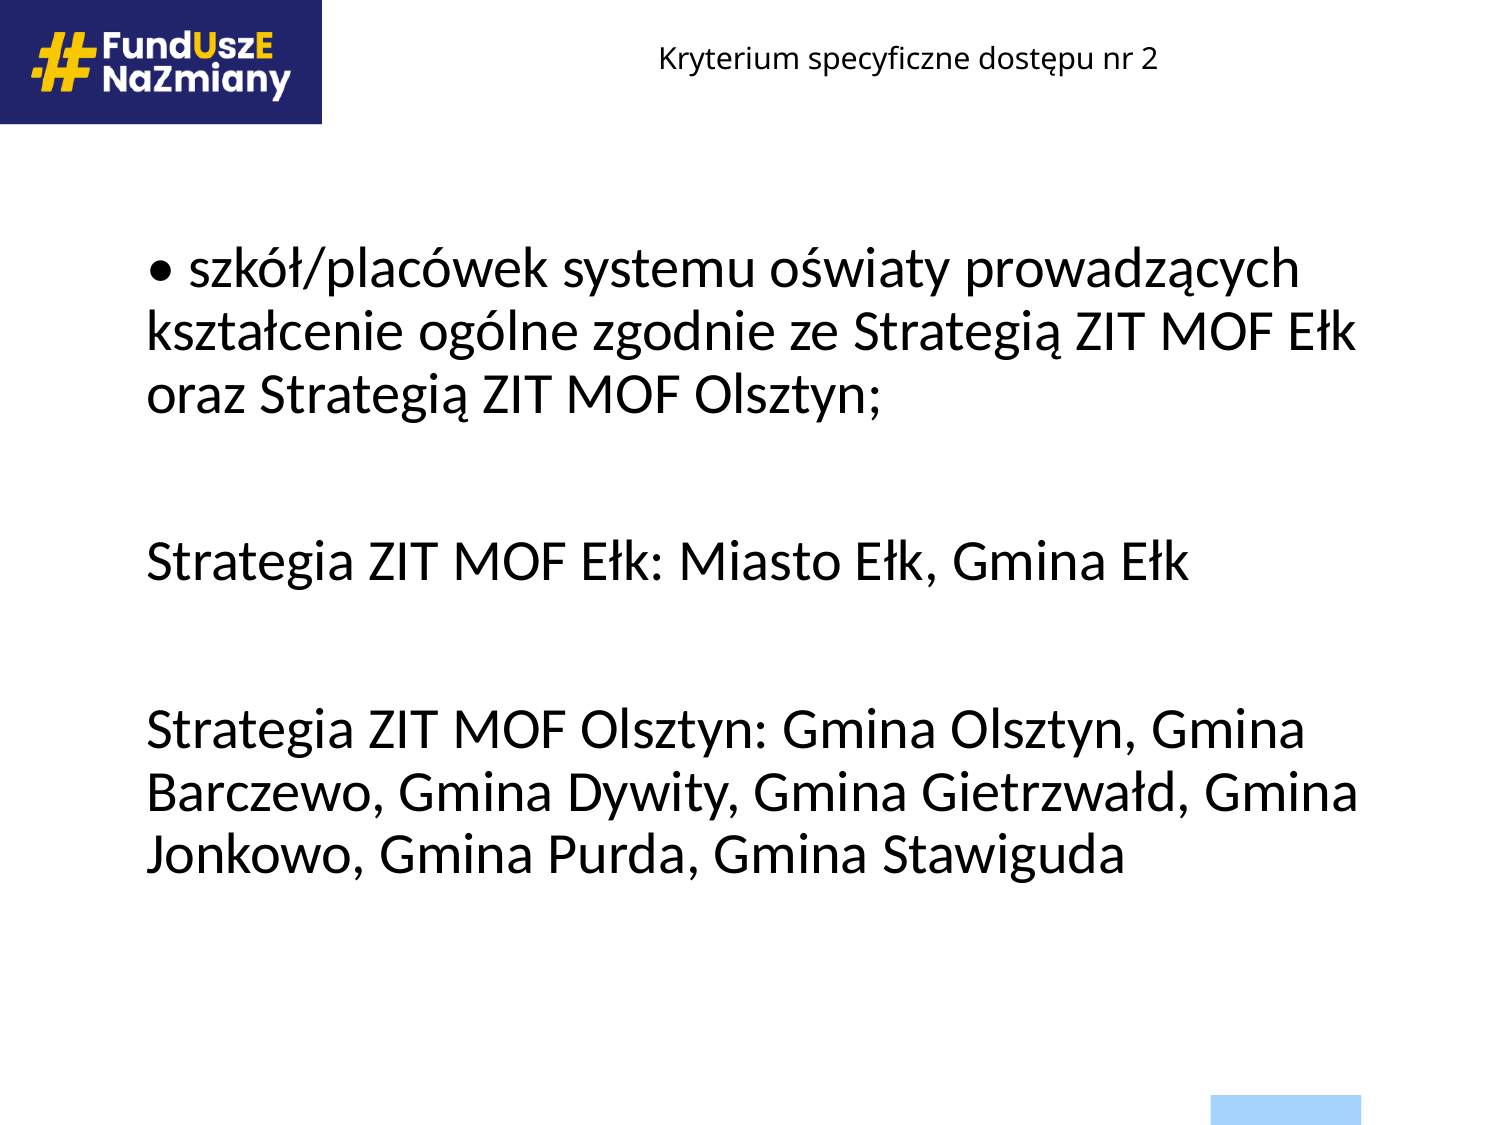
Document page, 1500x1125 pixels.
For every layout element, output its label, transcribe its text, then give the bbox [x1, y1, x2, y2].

picture [0, 0, 1500, 1125]
list • szkół/placówek systemu oświaty prowadzących kształcenie ogólne zgodnie ze Strategią ZIT MOF Ełk oraz Strategią ZIT MOF Olsztyn; Strategia ZIT MOF Ełk: Miasto Ełk, Gmina Ełk Strategia ZIT MOF Olsztyn: Gmina Olsztyn, Gmina Barczewo, Gmina Dywity, Gmina Gietrzwałd, Gmina Jonkowo, Gmina Purda, Gmina Stawiguda [130, 230, 1425, 1125]
title Kryterium specyficzne dostępu nr 2 [643, 2, 1500, 138]
